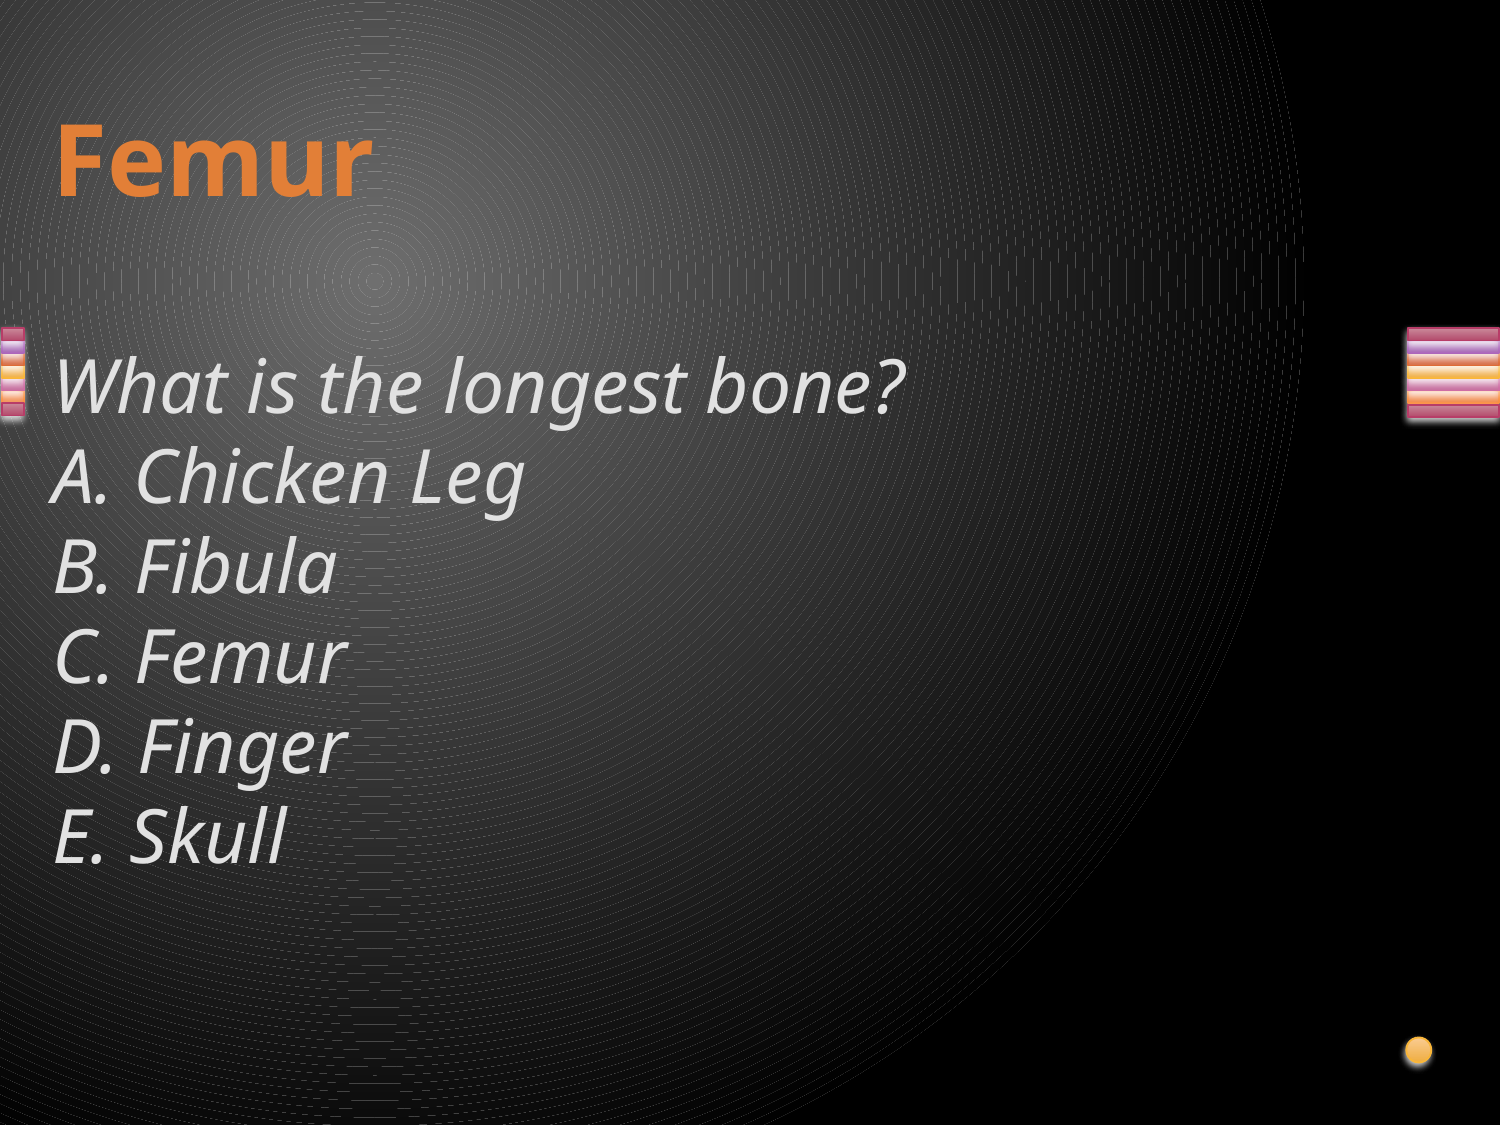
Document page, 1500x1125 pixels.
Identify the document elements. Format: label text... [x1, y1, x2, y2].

list Femur [37, 62, 1388, 250]
title What is the longest bone? A. Chicken Leg B. Fibula C. Femur D. Finger E. Skull [37, 250, 1388, 963]
